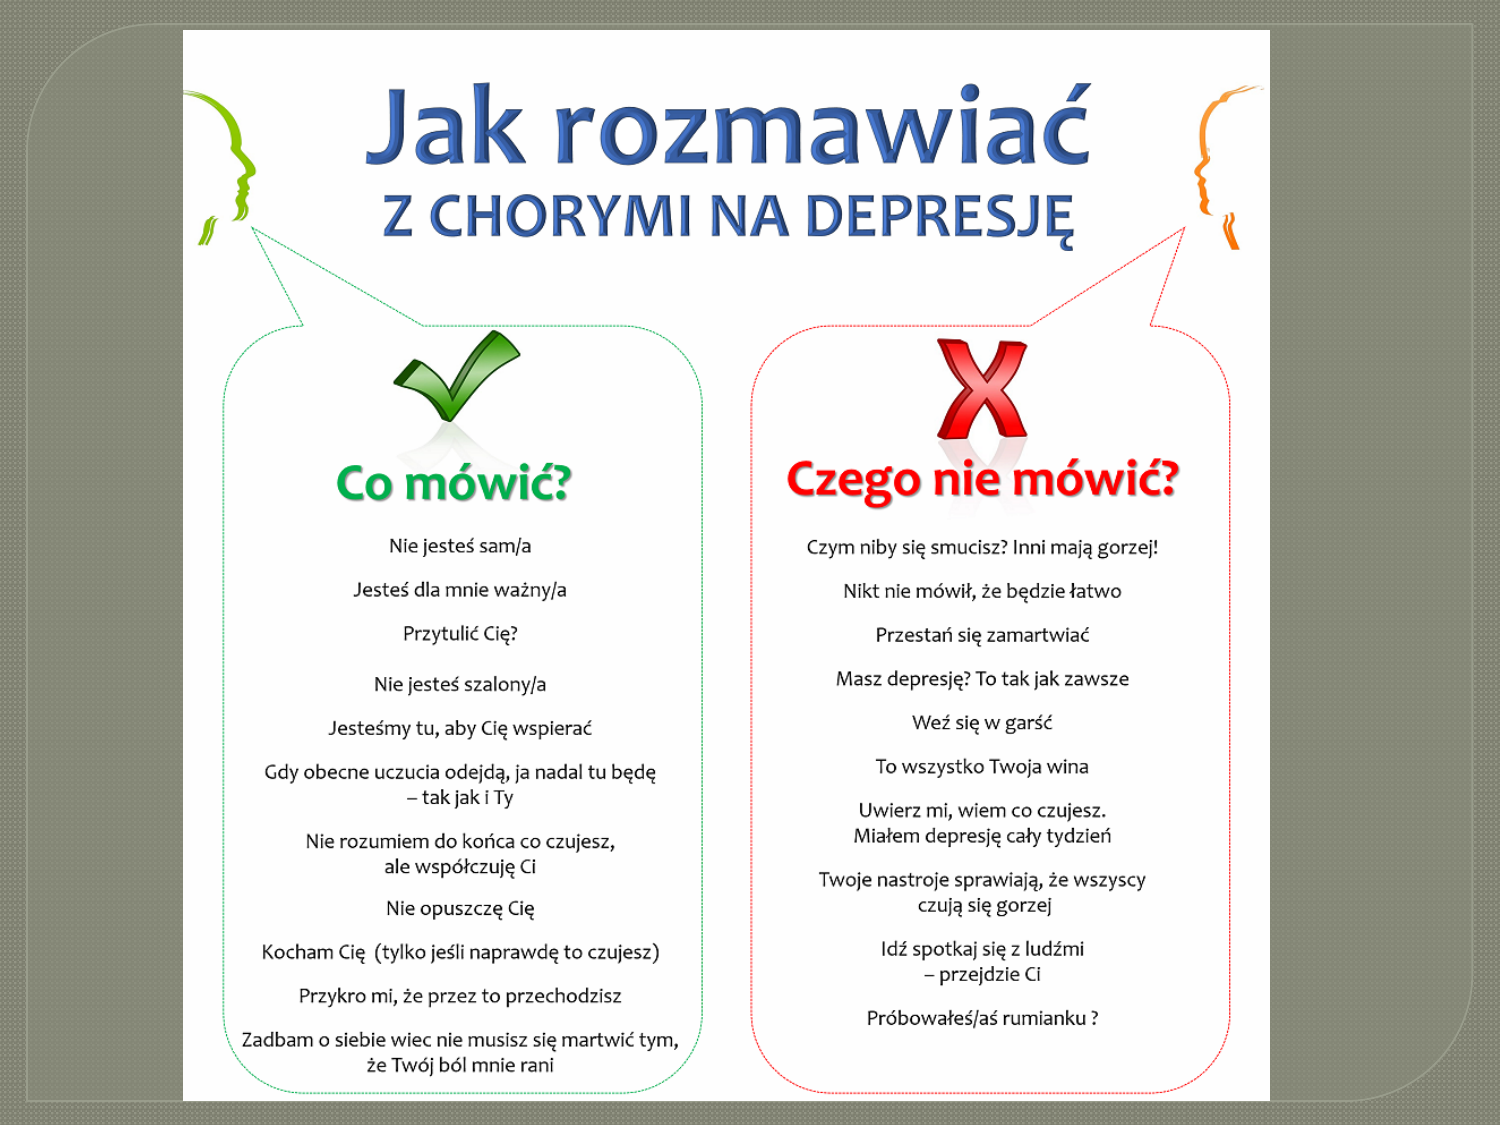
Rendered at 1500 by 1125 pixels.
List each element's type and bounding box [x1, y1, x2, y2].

picture [182, 30, 1270, 1101]
